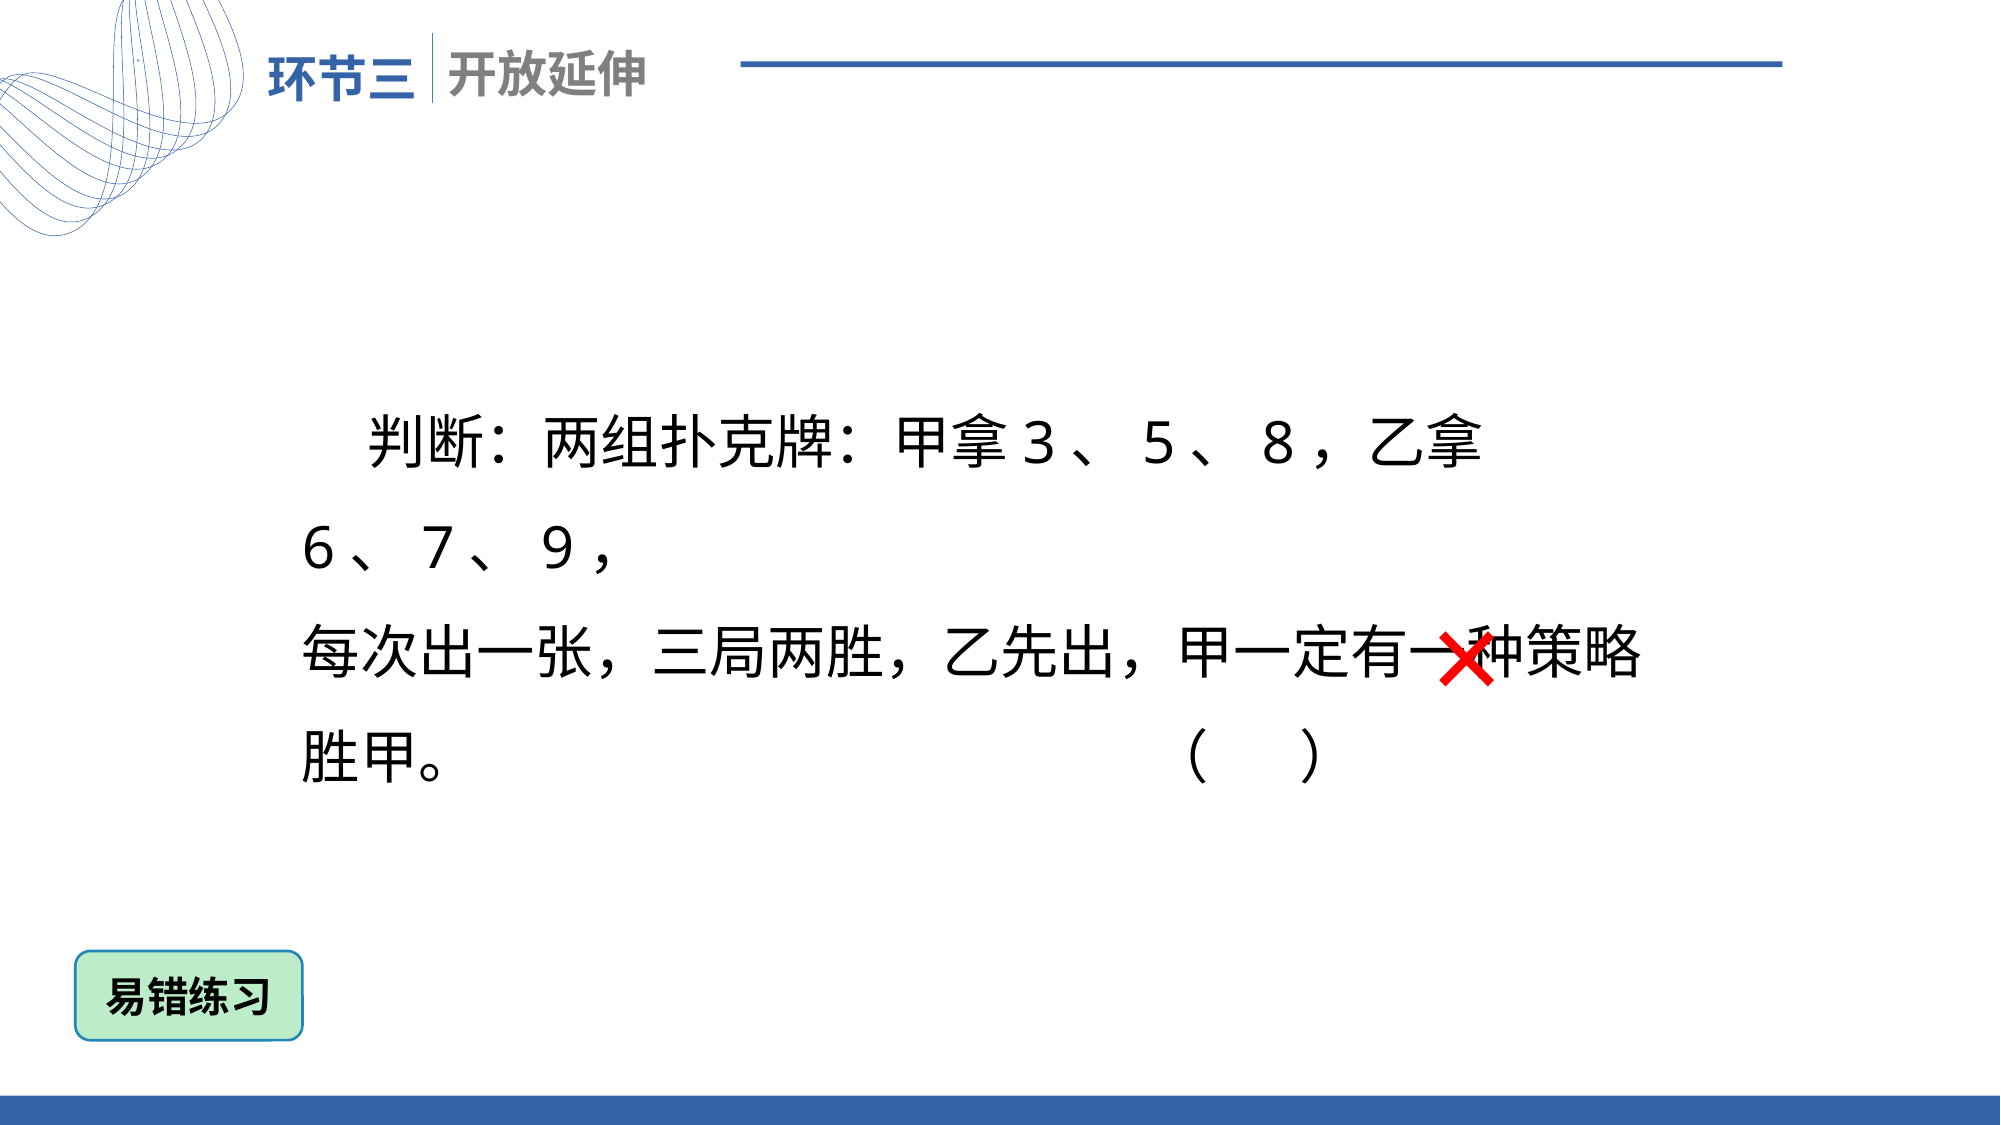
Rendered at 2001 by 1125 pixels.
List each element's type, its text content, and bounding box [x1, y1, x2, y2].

text_box 易错练习 [75, 950, 303, 1041]
text_box × [1416, 571, 1704, 737]
text_box 判断：两组扑克牌：甲拿3、5、8，乙拿6、7、9， 每次出一张，三局两胜，乙先出，甲一定有一种策略 胜甲。 （ ） [287, 363, 1709, 798]
